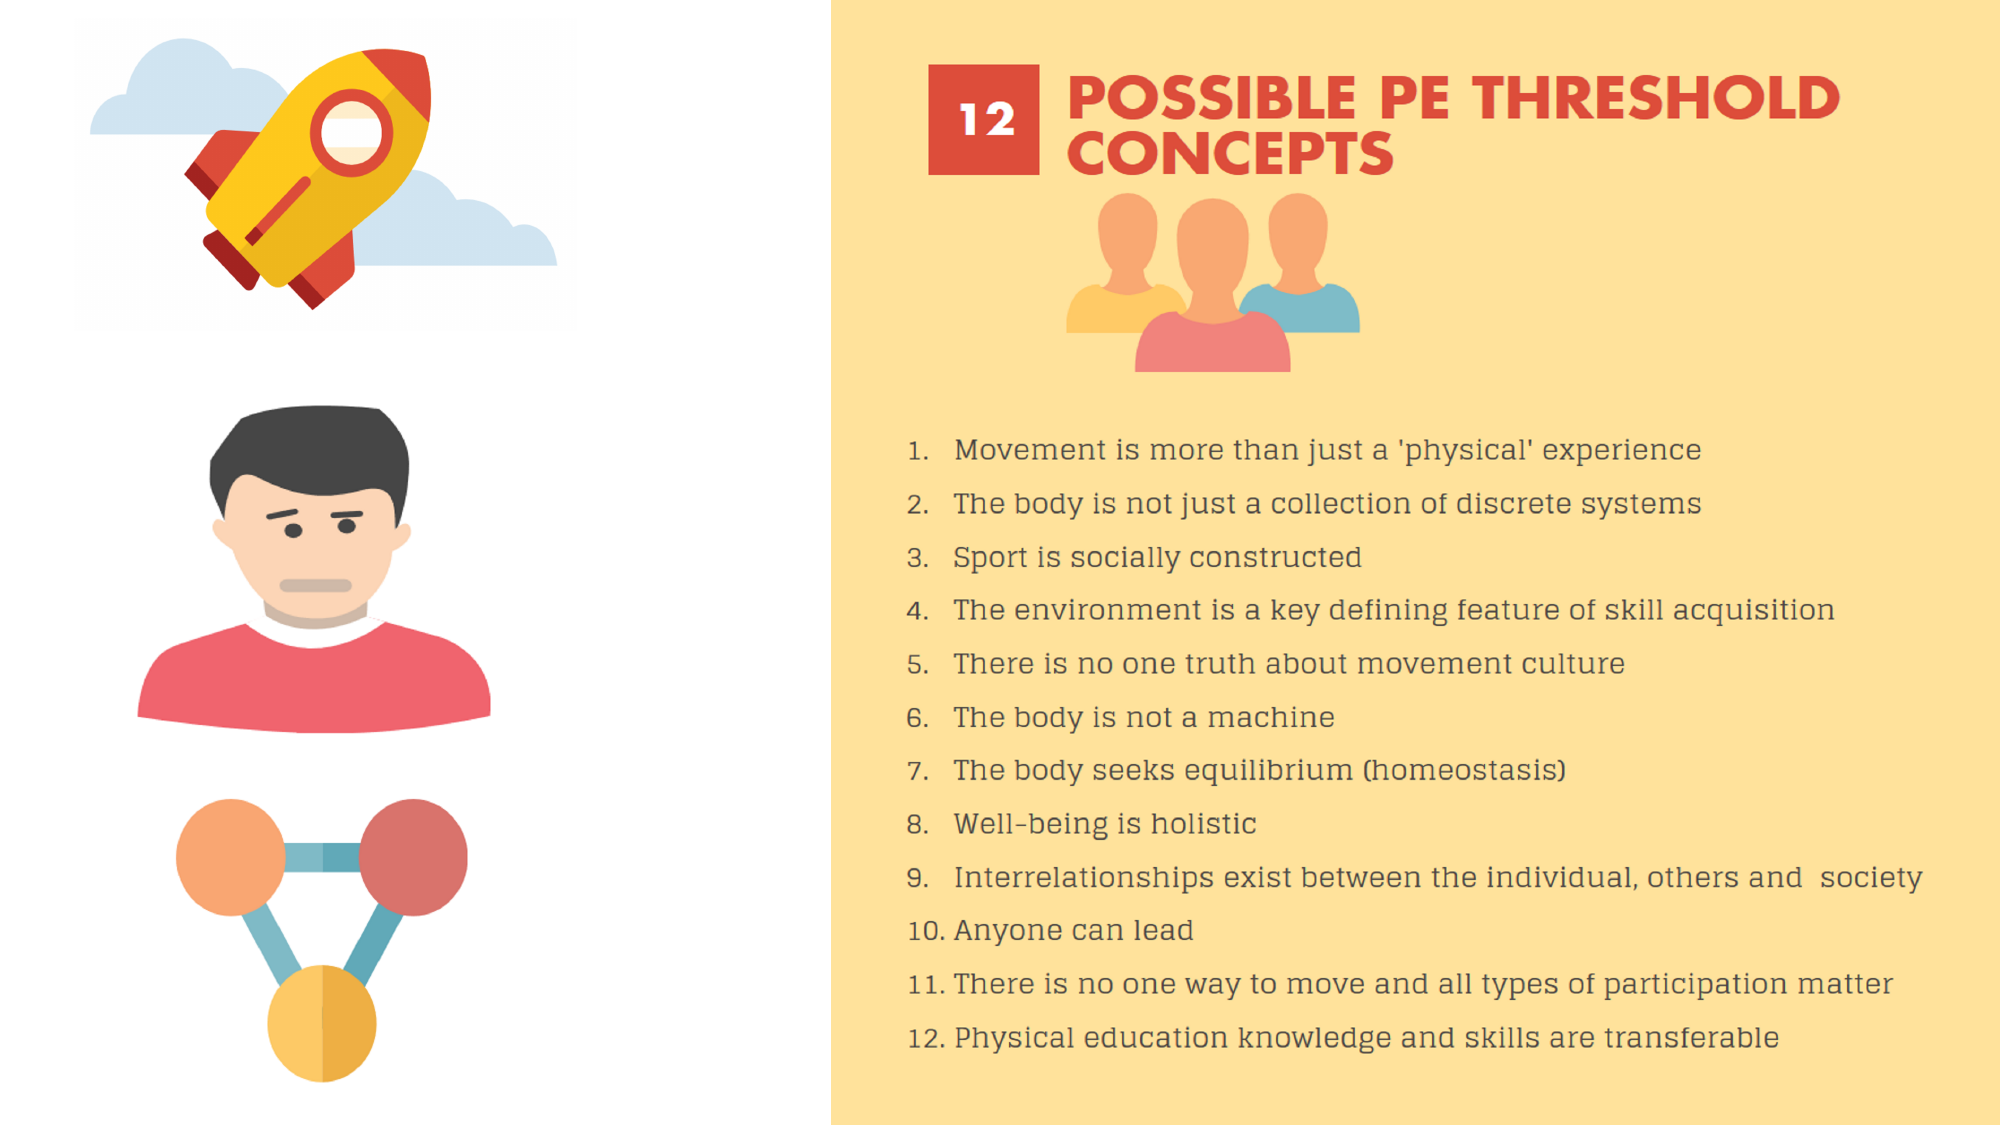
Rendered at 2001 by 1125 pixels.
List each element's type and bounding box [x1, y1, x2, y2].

picture [74, 369, 563, 1125]
picture [831, 0, 2000, 1125]
picture [74, 18, 577, 331]
